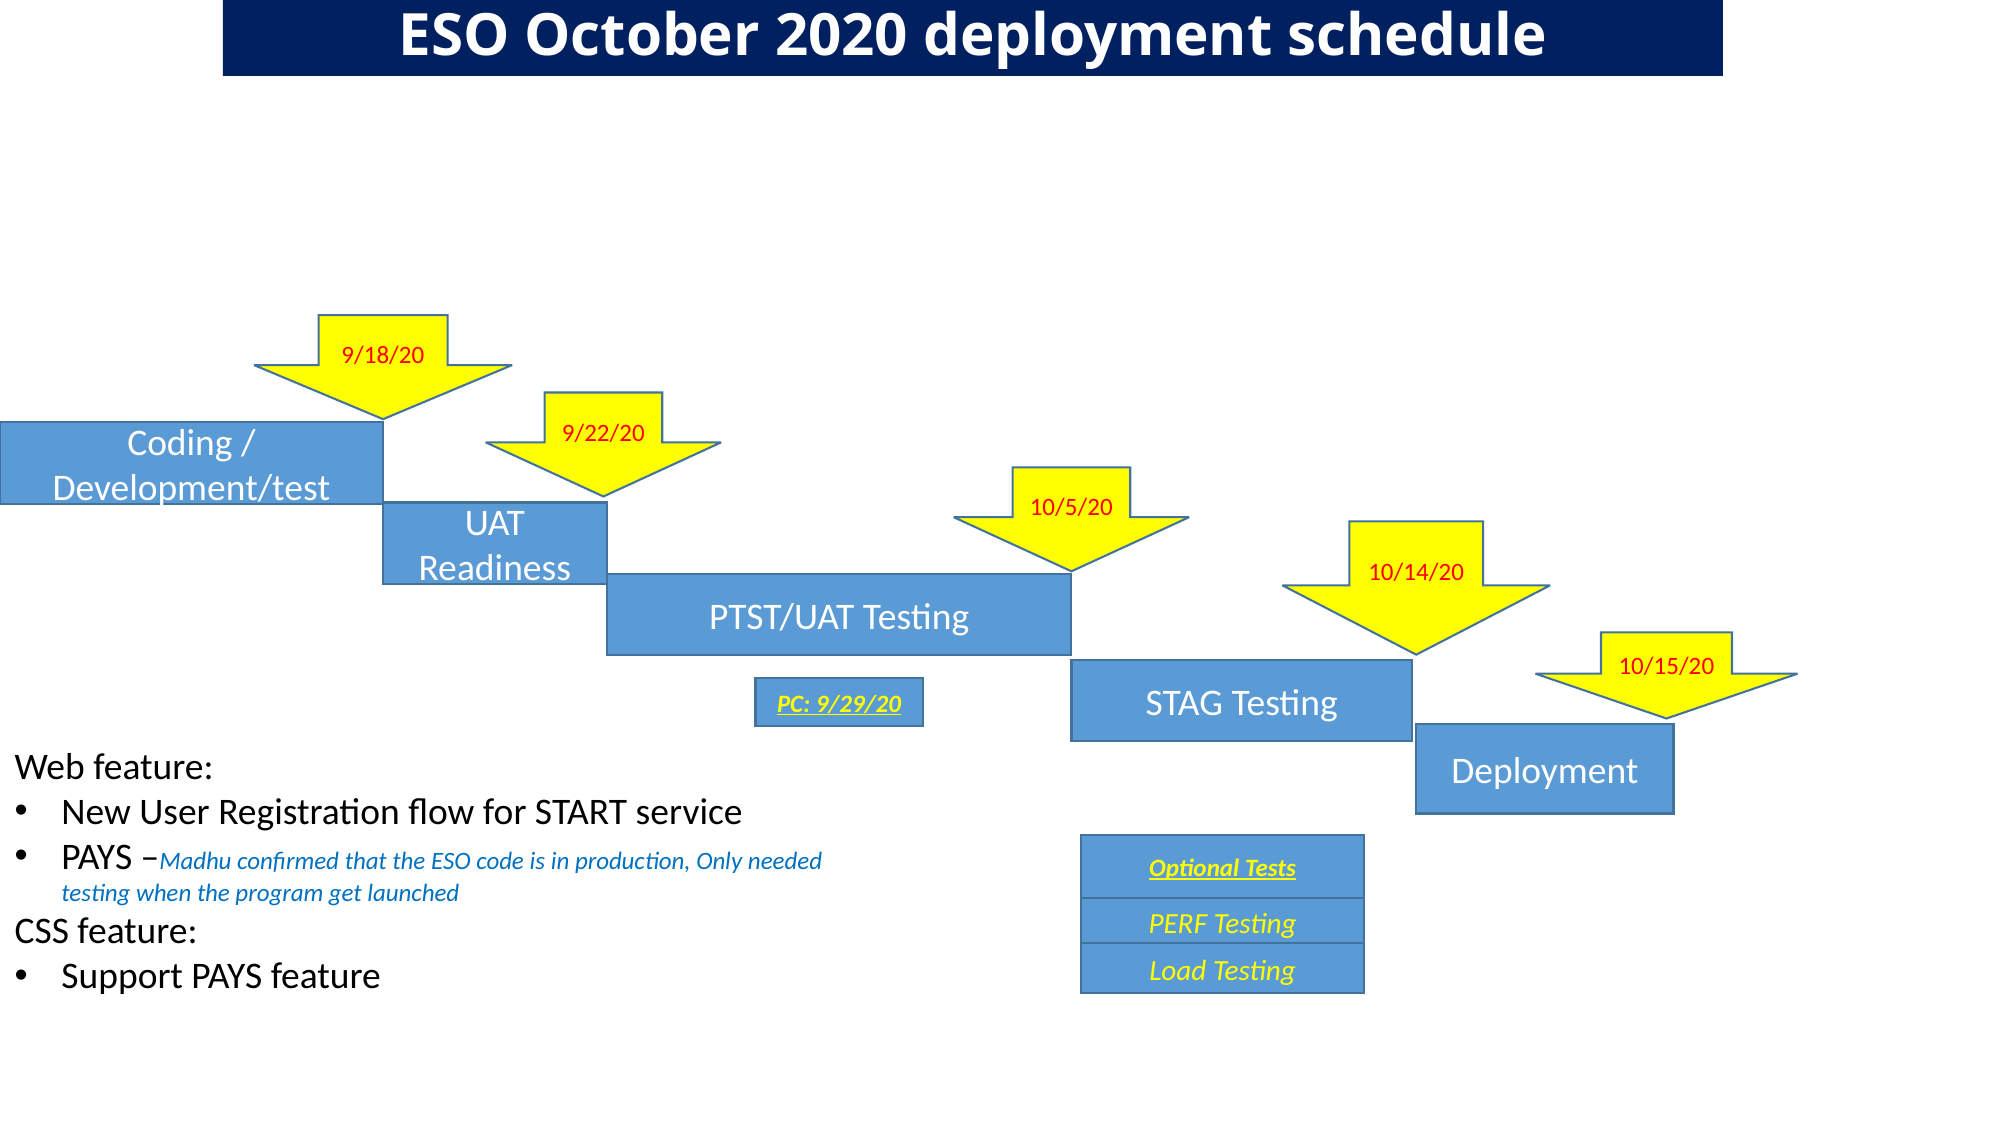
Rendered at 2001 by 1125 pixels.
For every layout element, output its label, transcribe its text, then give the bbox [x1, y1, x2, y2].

text_box Optional Tests [1080, 834, 1365, 899]
text_box 9/18/20 [253, 314, 513, 421]
text_box Web feature: New User Registration flow for START service PAYS –Madhu confirmed that the ESO code is in production, Only needed testing when the program get launched CSS feature: Support PAYS feature [0, 734, 882, 1049]
text_box 10/14/20 [1281, 520, 1551, 656]
text_box STAG Testing [1070, 659, 1413, 742]
text_box 9/22/20 [485, 391, 722, 498]
title ESO October 2020 deployment schedule [222, 0, 1723, 76]
text_box 10/5/20 [953, 466, 1190, 573]
text_box 10/15/20 [1535, 631, 1798, 720]
text_box Load Testing [1080, 942, 1365, 994]
text_box PTST/UAT Testing [606, 573, 1072, 656]
text_box Coding / Development/test [0, 421, 384, 505]
text_box PC: 9/29/20 [754, 677, 924, 727]
text_box PERF Testing [1080, 899, 1365, 942]
text_box UAT Readiness [382, 501, 608, 585]
text_box Deployment [1415, 723, 1675, 815]
